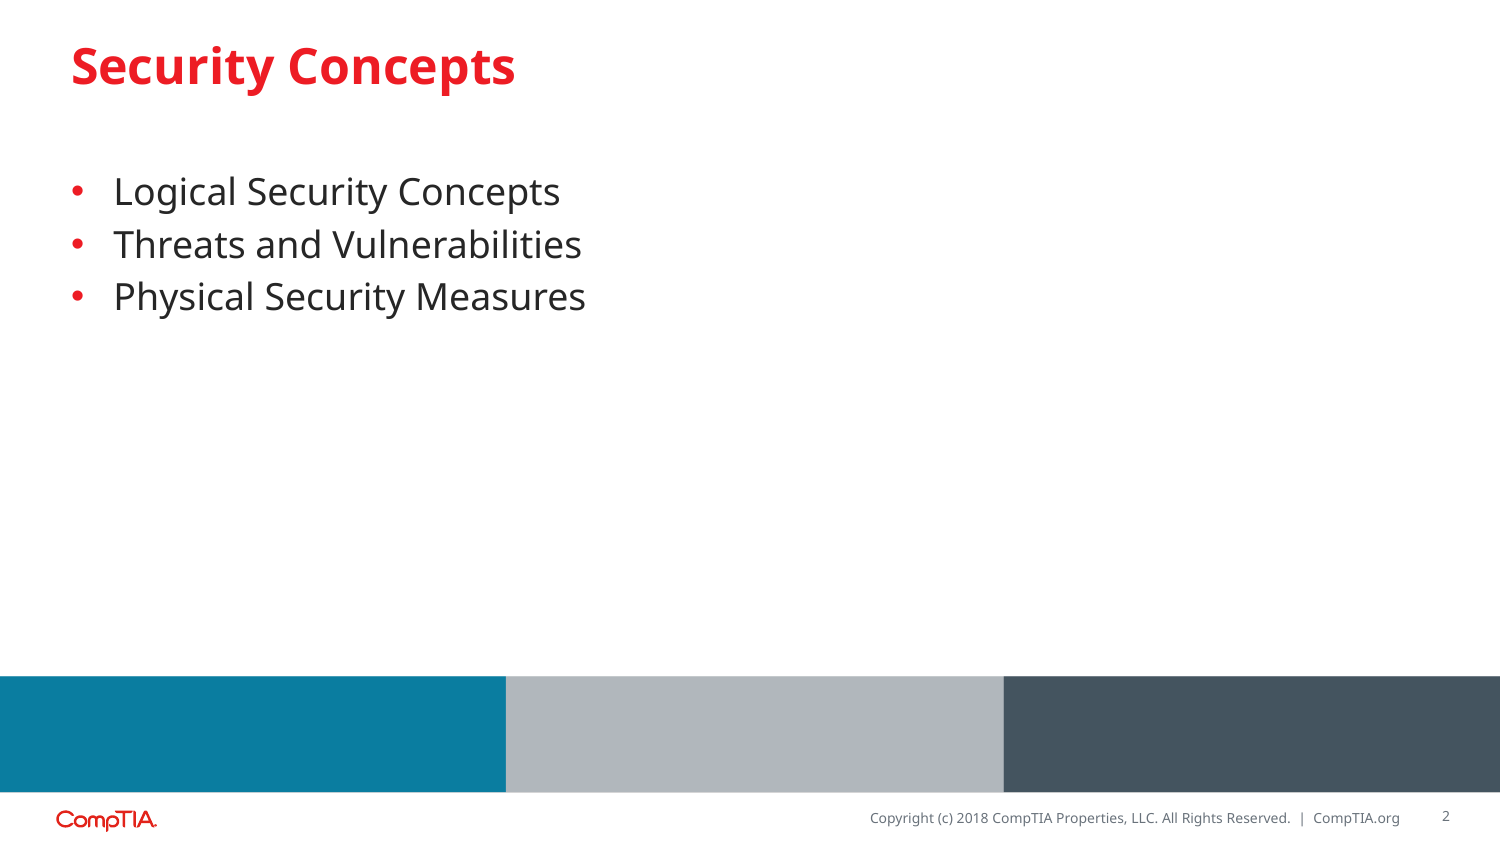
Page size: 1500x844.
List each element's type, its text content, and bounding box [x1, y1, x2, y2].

list Logical Security Concepts Threats and Vulnerabilities Physical Security Measures [56, 160, 1444, 652]
slide_number 2 [1407, 800, 1450, 835]
title Security Concepts [56, 12, 1444, 117]
picture [506, 676, 1500, 793]
